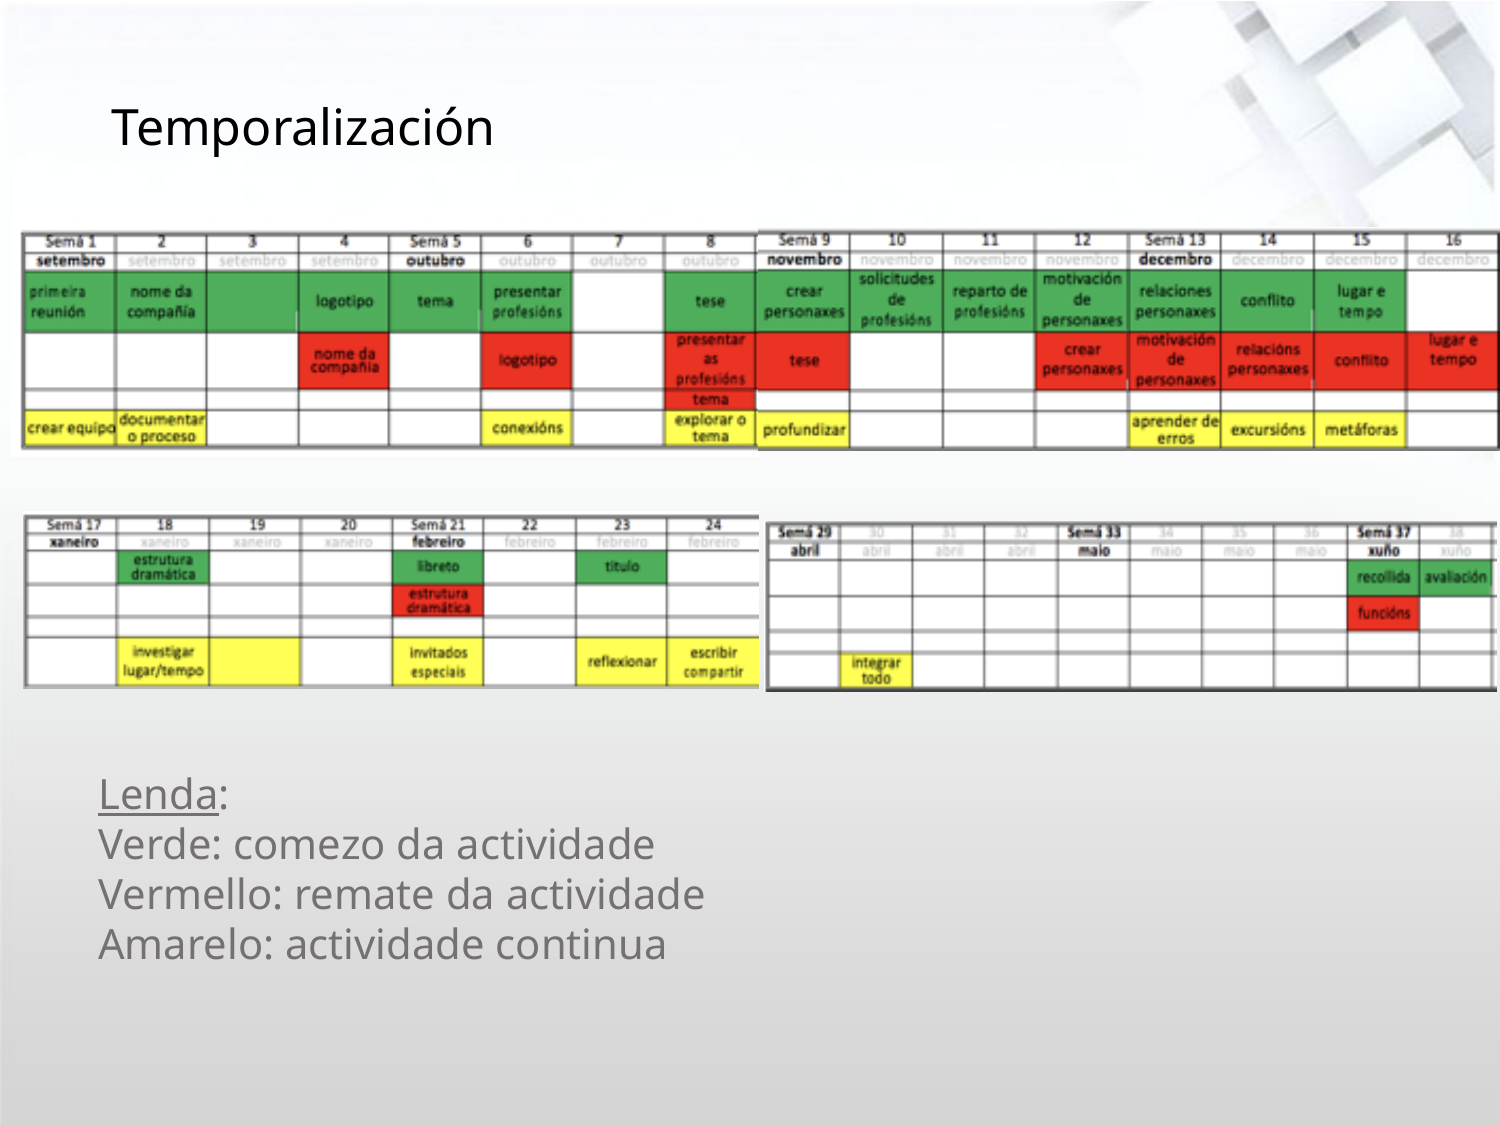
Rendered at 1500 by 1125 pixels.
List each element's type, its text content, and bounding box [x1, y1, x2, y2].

picture [0, 1, 1500, 1125]
text_box Temporalización [97, 88, 558, 164]
text_box Lenda: Verde: comezo da actividade Vermello: remate da actividade Amarelo: actividade continua [83, 760, 721, 976]
